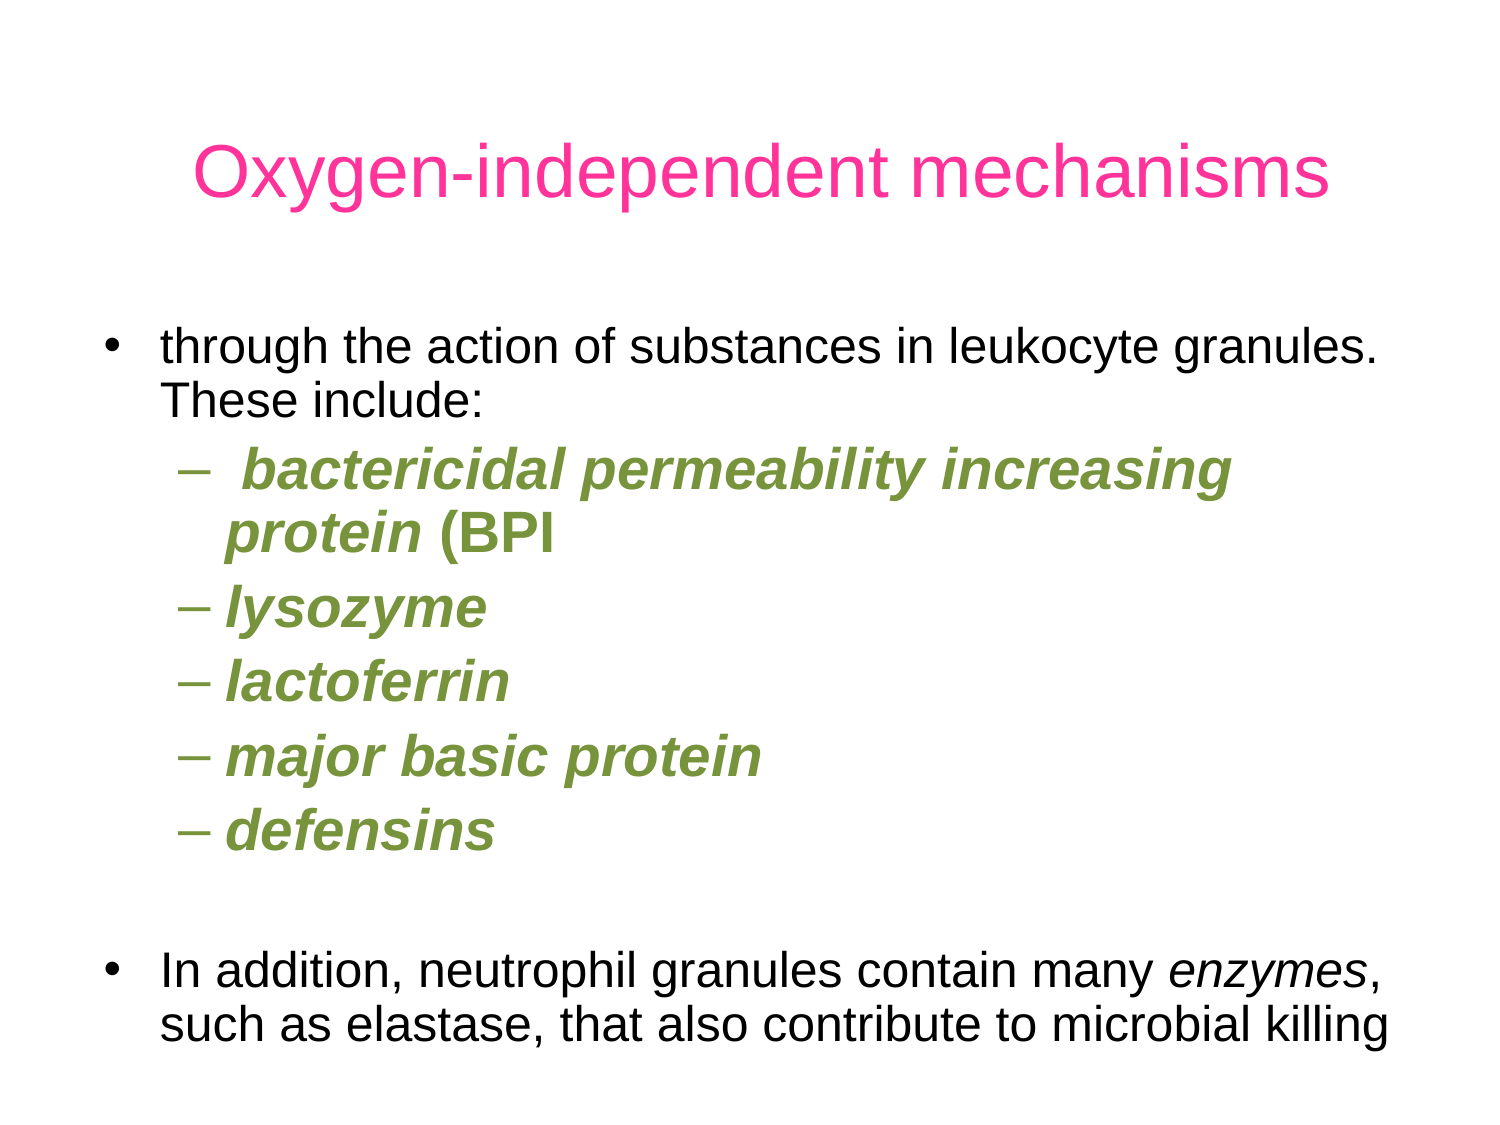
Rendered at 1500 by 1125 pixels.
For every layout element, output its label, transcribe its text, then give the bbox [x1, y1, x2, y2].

list Oxygen-independent mechanisms through the action of substances in leukocyte granules. These include: bactericidal permeability increasing protein (BPI lysozyme lactoferrin major basic protein defensins In addition, neutrophil granules contain many enzymes, such as elastase, that also contribute to microbial killing [88, 125, 1436, 1083]
